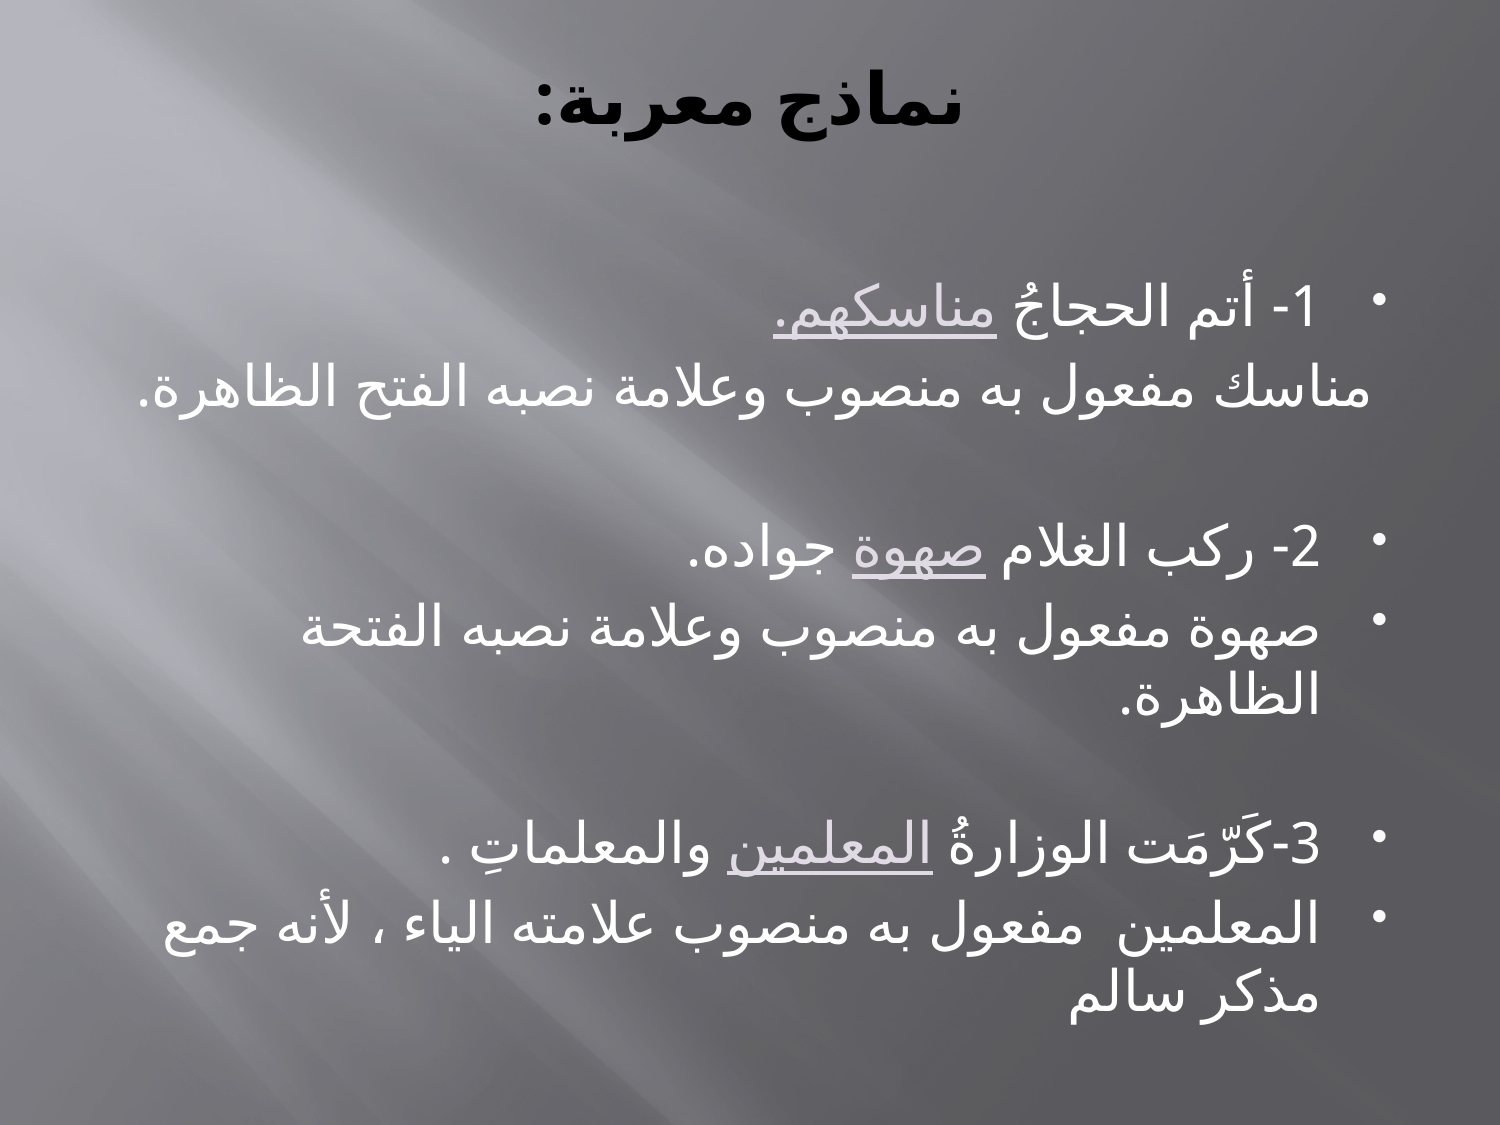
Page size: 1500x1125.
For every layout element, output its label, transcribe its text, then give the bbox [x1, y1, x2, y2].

list 1- أتم الحجاجُ مناسكهم. مناسك مفعول به منصوب وعلامة نصبه الفتح الظاهرة. 2- ركب الغلام صهوة جواده. صهوة مفعول به منصوب وعلامة نصبه الفتحة الظاهرة. 3-كَرّمَت الوزارةُ المعلمين والمعلماتِ . المعلمين مفعول به منصوب علامته الياء ، لأنه جمع مذكر سالم [75, 262, 1425, 1035]
title نماذج معربة: [75, 45, 1425, 233]
